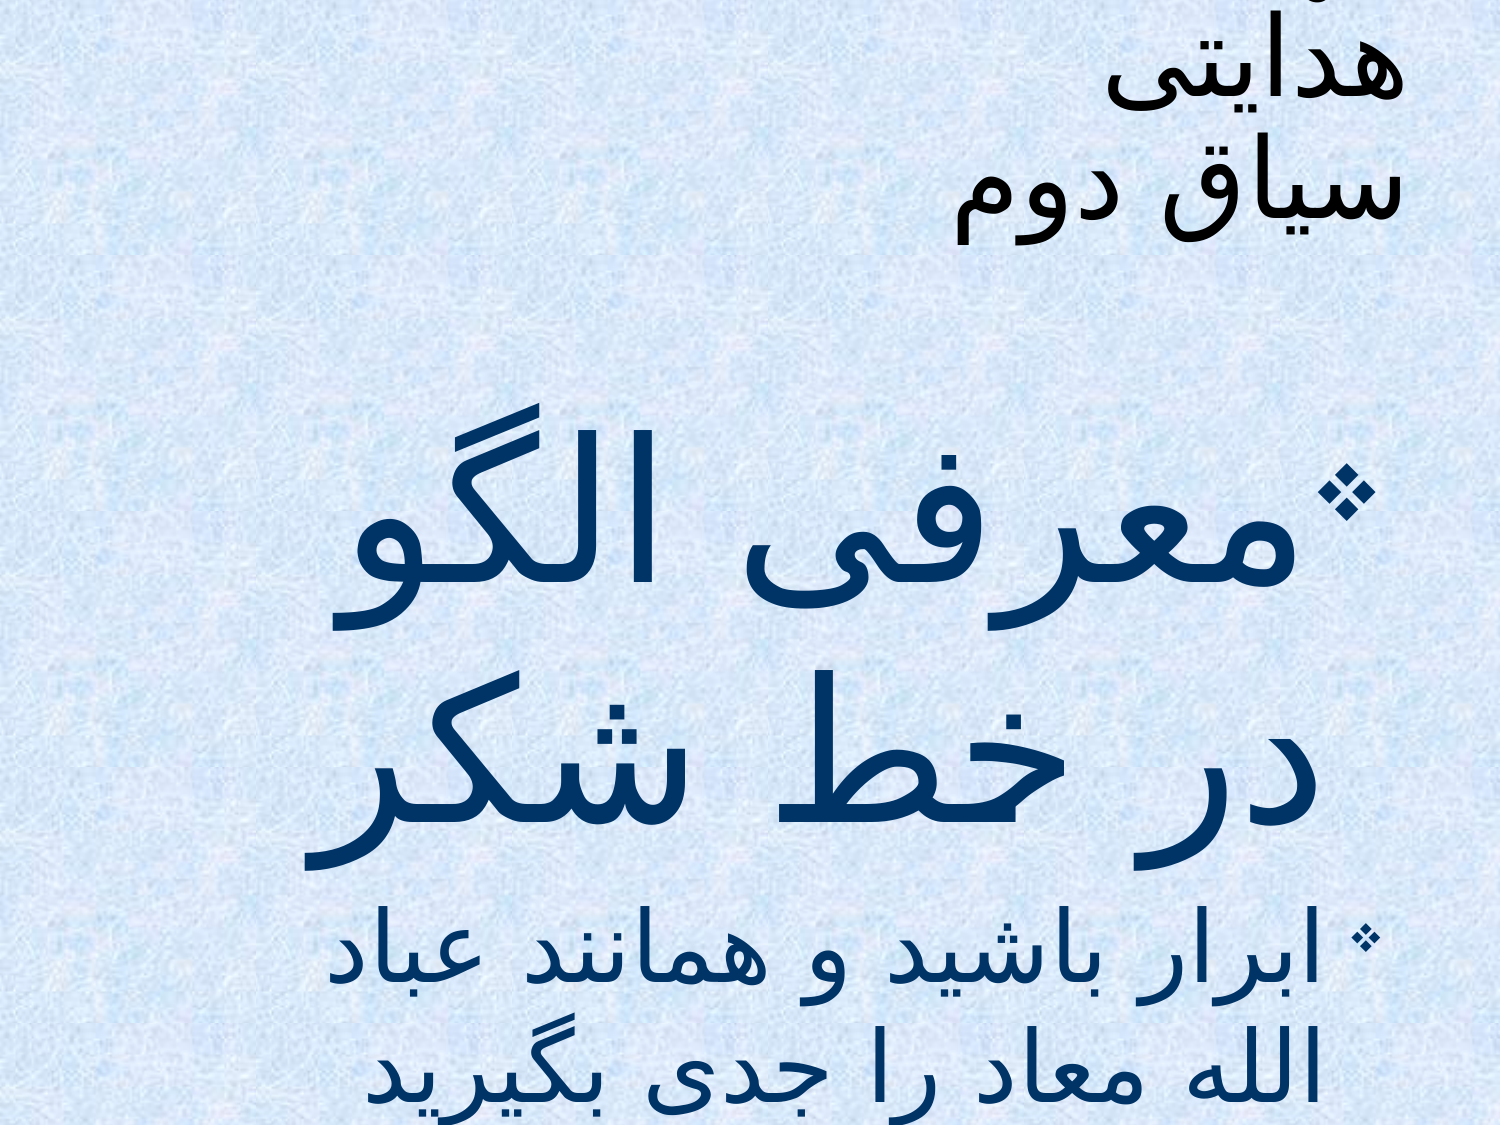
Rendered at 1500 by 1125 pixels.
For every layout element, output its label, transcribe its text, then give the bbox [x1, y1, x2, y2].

picture [0, 0, 1500, 1125]
list معرفی الگو در خط شکر ابرار باشید و همانند عباد الله معاد را جدی بگیرید و با نهایت خلوص از حب دنیا به منظور جلب رضای خدا بگذرید. [137, 374, 1400, 999]
title جهت هدایتی سیاق دوم [924, 62, 1426, 251]
